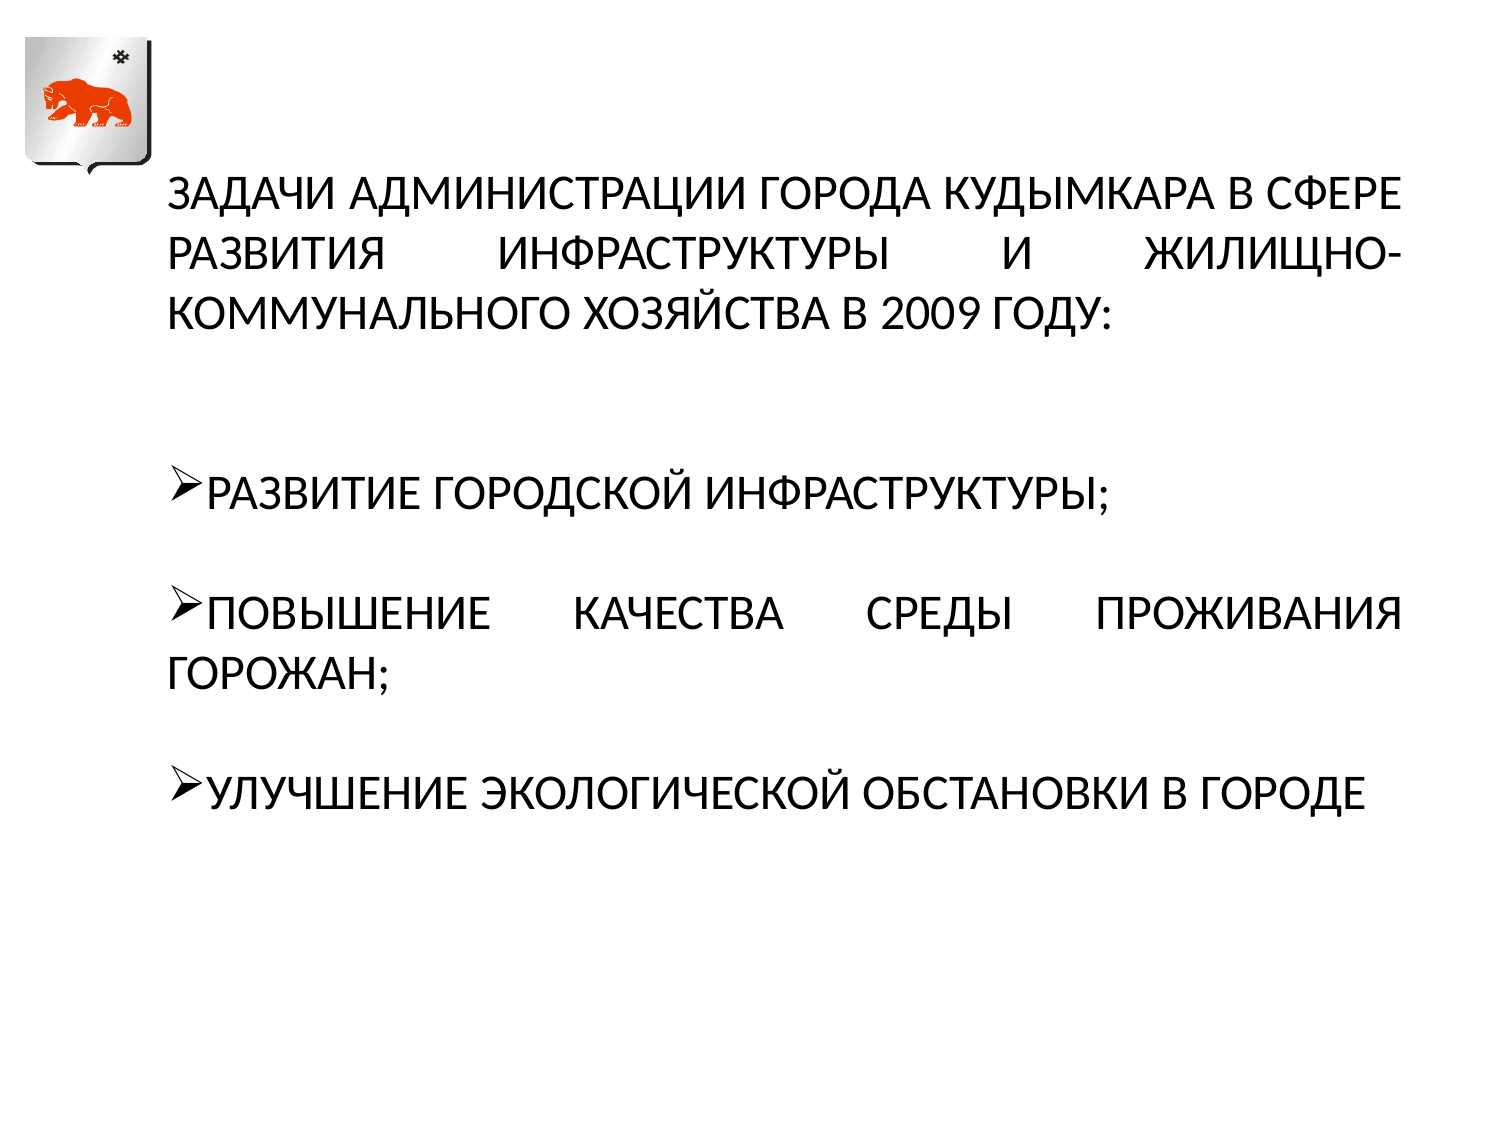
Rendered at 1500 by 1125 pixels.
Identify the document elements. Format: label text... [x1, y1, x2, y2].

text_box ЗАДАЧИ АДМИНИСТРАЦИИ ГОРОДА КУДЫМКАРА В СФЕРЕ РАЗВИТИЯ ИНФРАСТРУКТУРЫ И ЖИЛИЩНО-КОММУНАЛЬНОГО ХОЗЯЙСТВА В 2009 ГОДУ: РАЗВИТИЕ ГОРОДСКОЙ ИНФРАСТРУКТУРЫ; ПОВЫШЕНИЕ КАЧЕСТВА СРЕДЫ ПРОЖИВАНИЯ ГОРОЖАН; УЛУЧШЕНИЕ ЭКОЛОГИЧЕСКОЙ ОБСТАНОВКИ В ГОРОДЕ [152, 152, 1418, 828]
picture [23, 34, 153, 176]
